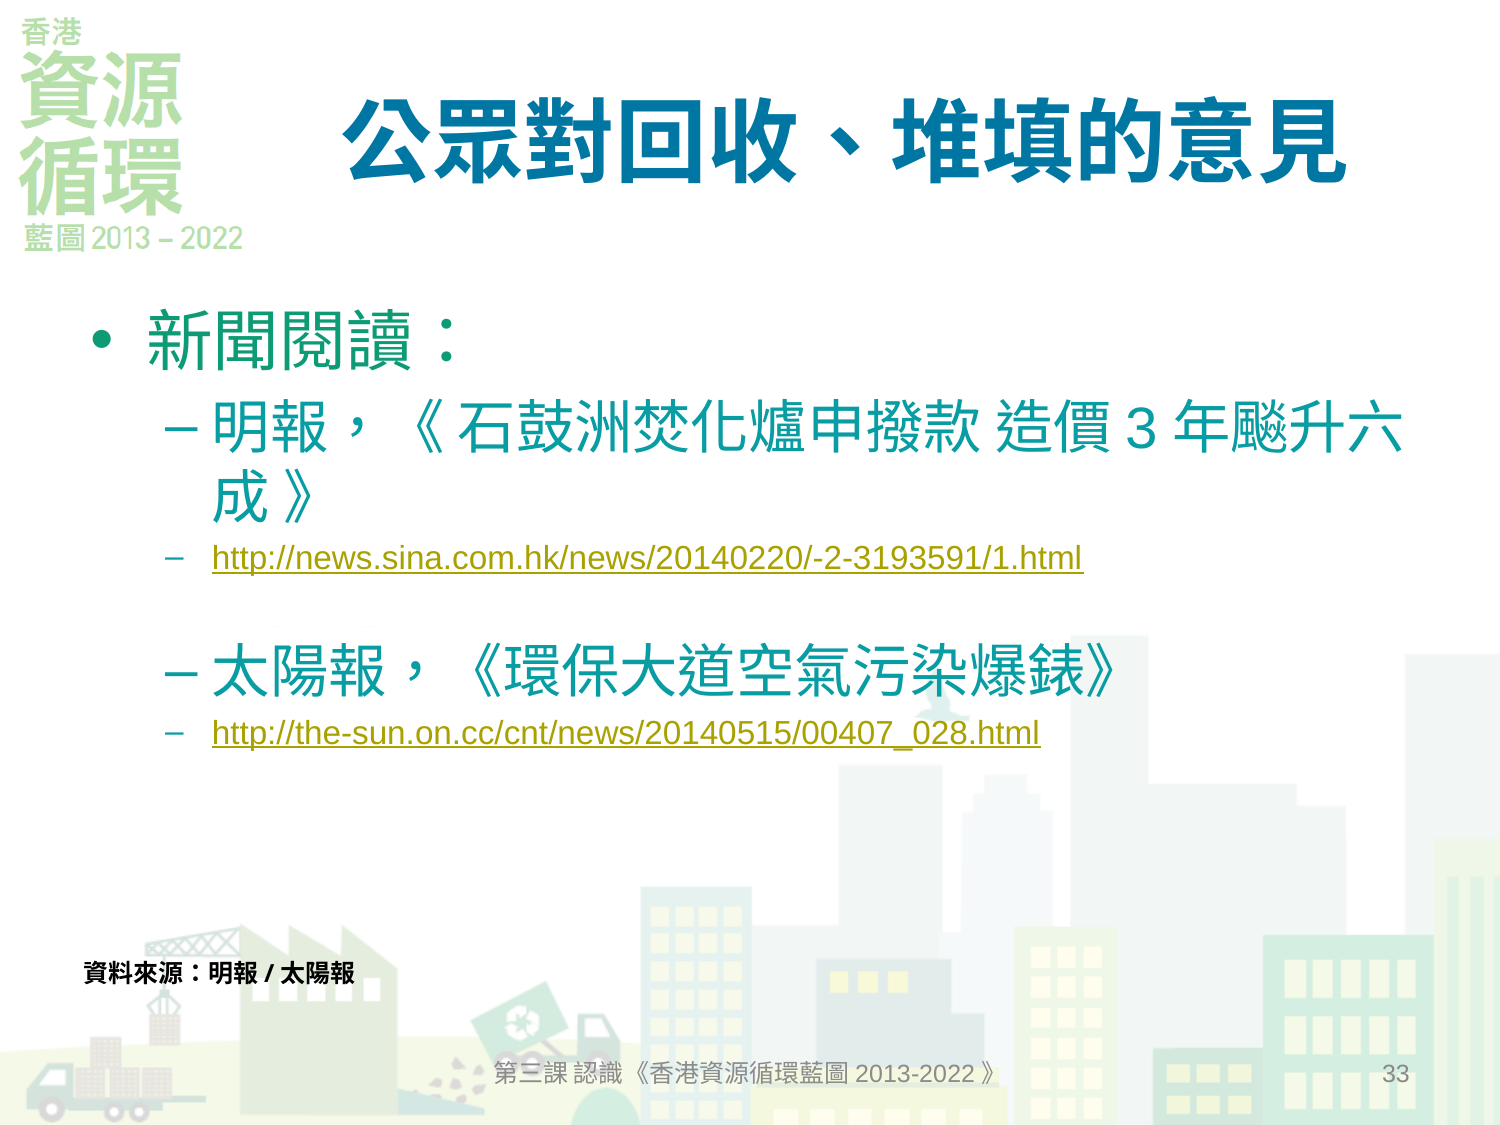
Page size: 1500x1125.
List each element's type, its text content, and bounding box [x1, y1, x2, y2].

list 新聞閱讀： 明報，《 石鼓洲焚化爐申撥款 造價3年飈升六成 》 http://news.sina.com.hk/news/20140220/-2-3193591/1.html 太陽報，《環保大道空氣污染爆錶》 http://the-sun.on.cc/cnt/news/20140515/00407_028.html [74, 290, 1426, 1006]
slide_number 33 [1074, 1042, 1425, 1103]
footer 第三課 認識《香港資源循環藍圖2013-2022》 [442, 1042, 1058, 1103]
title 公眾對回收、堆填的意見 [265, 44, 1426, 233]
text_box 資料來源：明報/太陽報 [68, 949, 376, 1025]
